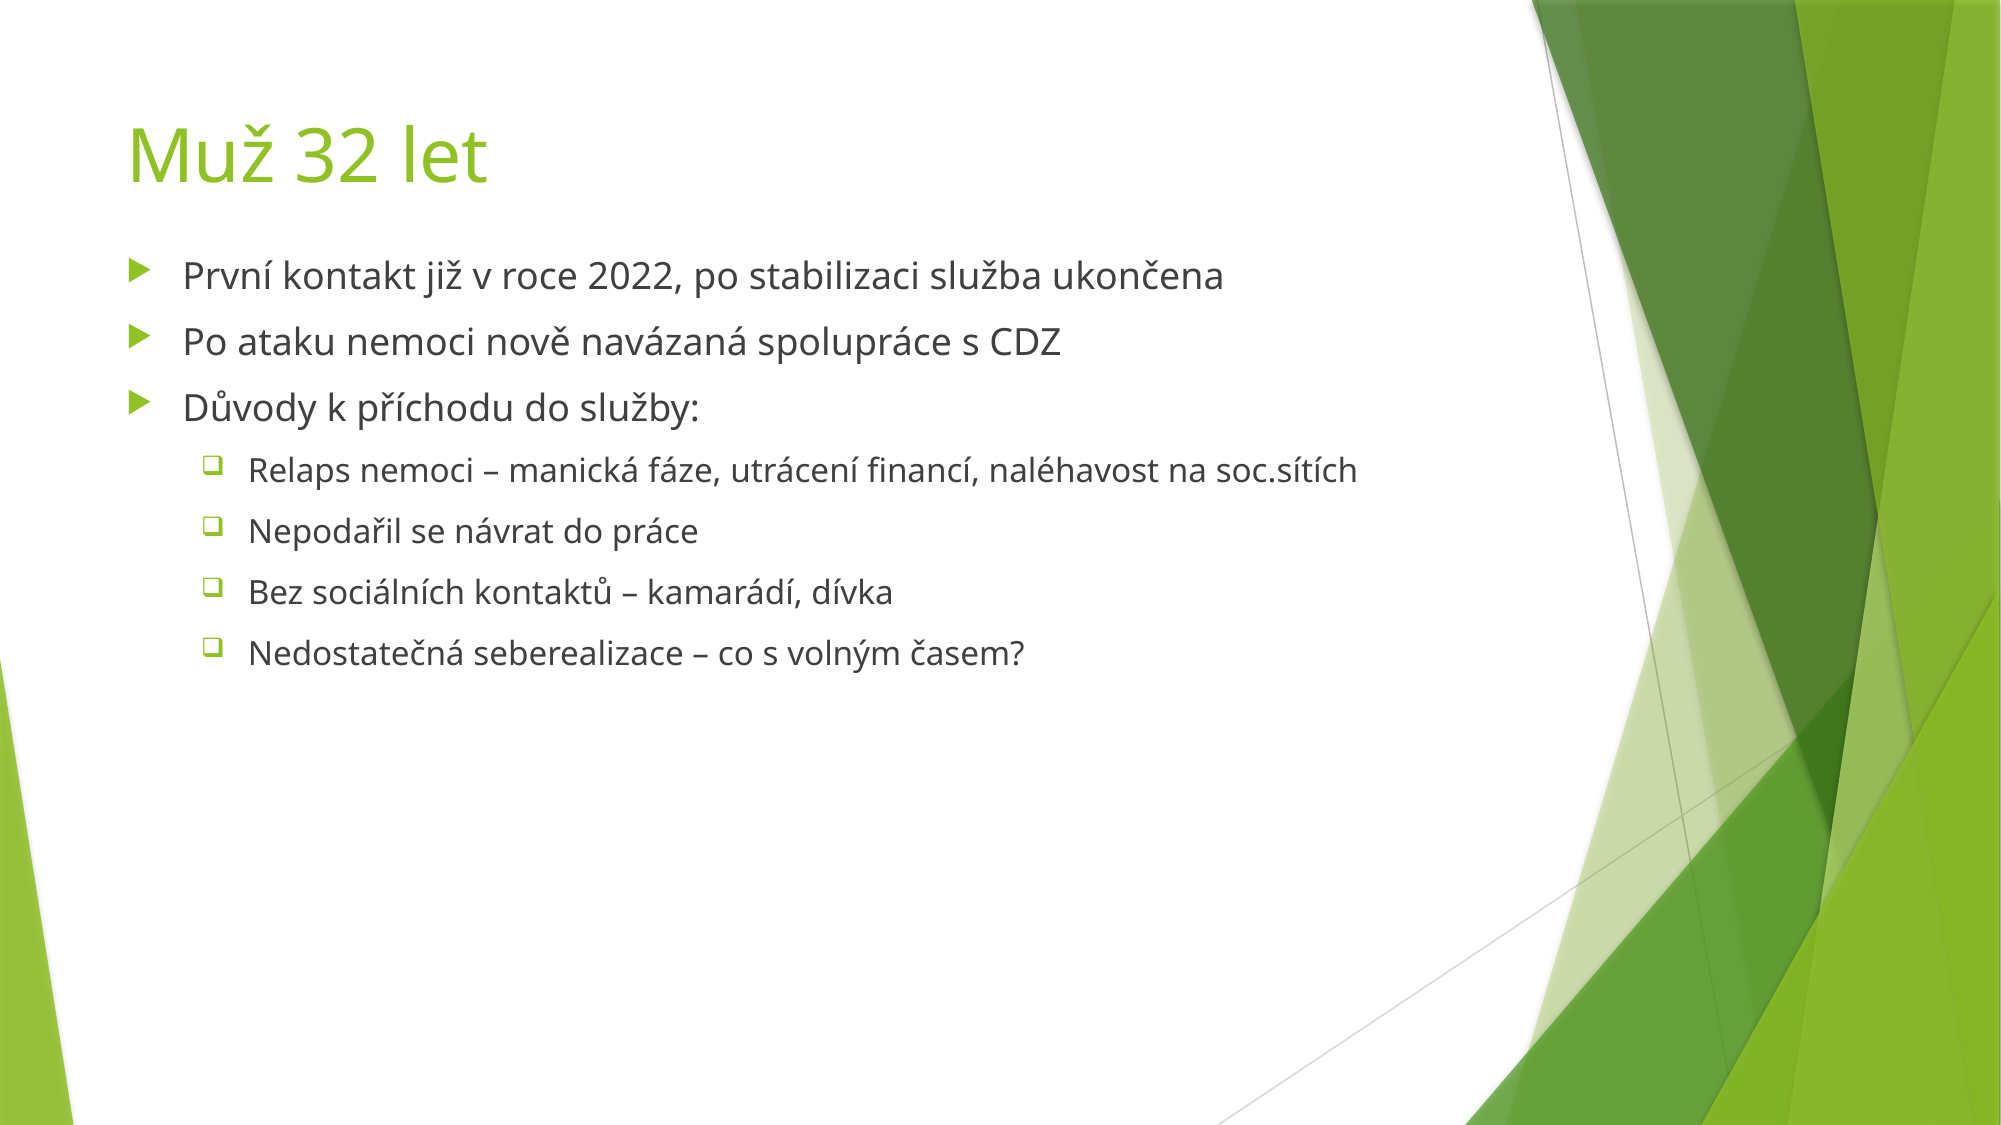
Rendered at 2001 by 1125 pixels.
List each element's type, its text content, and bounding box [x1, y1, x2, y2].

title Muž 32 let [111, 99, 1522, 232]
list První kontakt již v roce 2022, po stabilizaci služba ukončena Po ataku nemoci nově navázaná spolupráce s CDZ Důvody k příchodu do služby: Relaps nemoci – manická fáze, utrácení financí, naléhavost na soc.sítích Nepodařil se návrat do práce Bez sociálních kontaktů – kamarádí, dívka Nedostatečná seberealizace – co s volným časem? [111, 244, 1522, 991]
